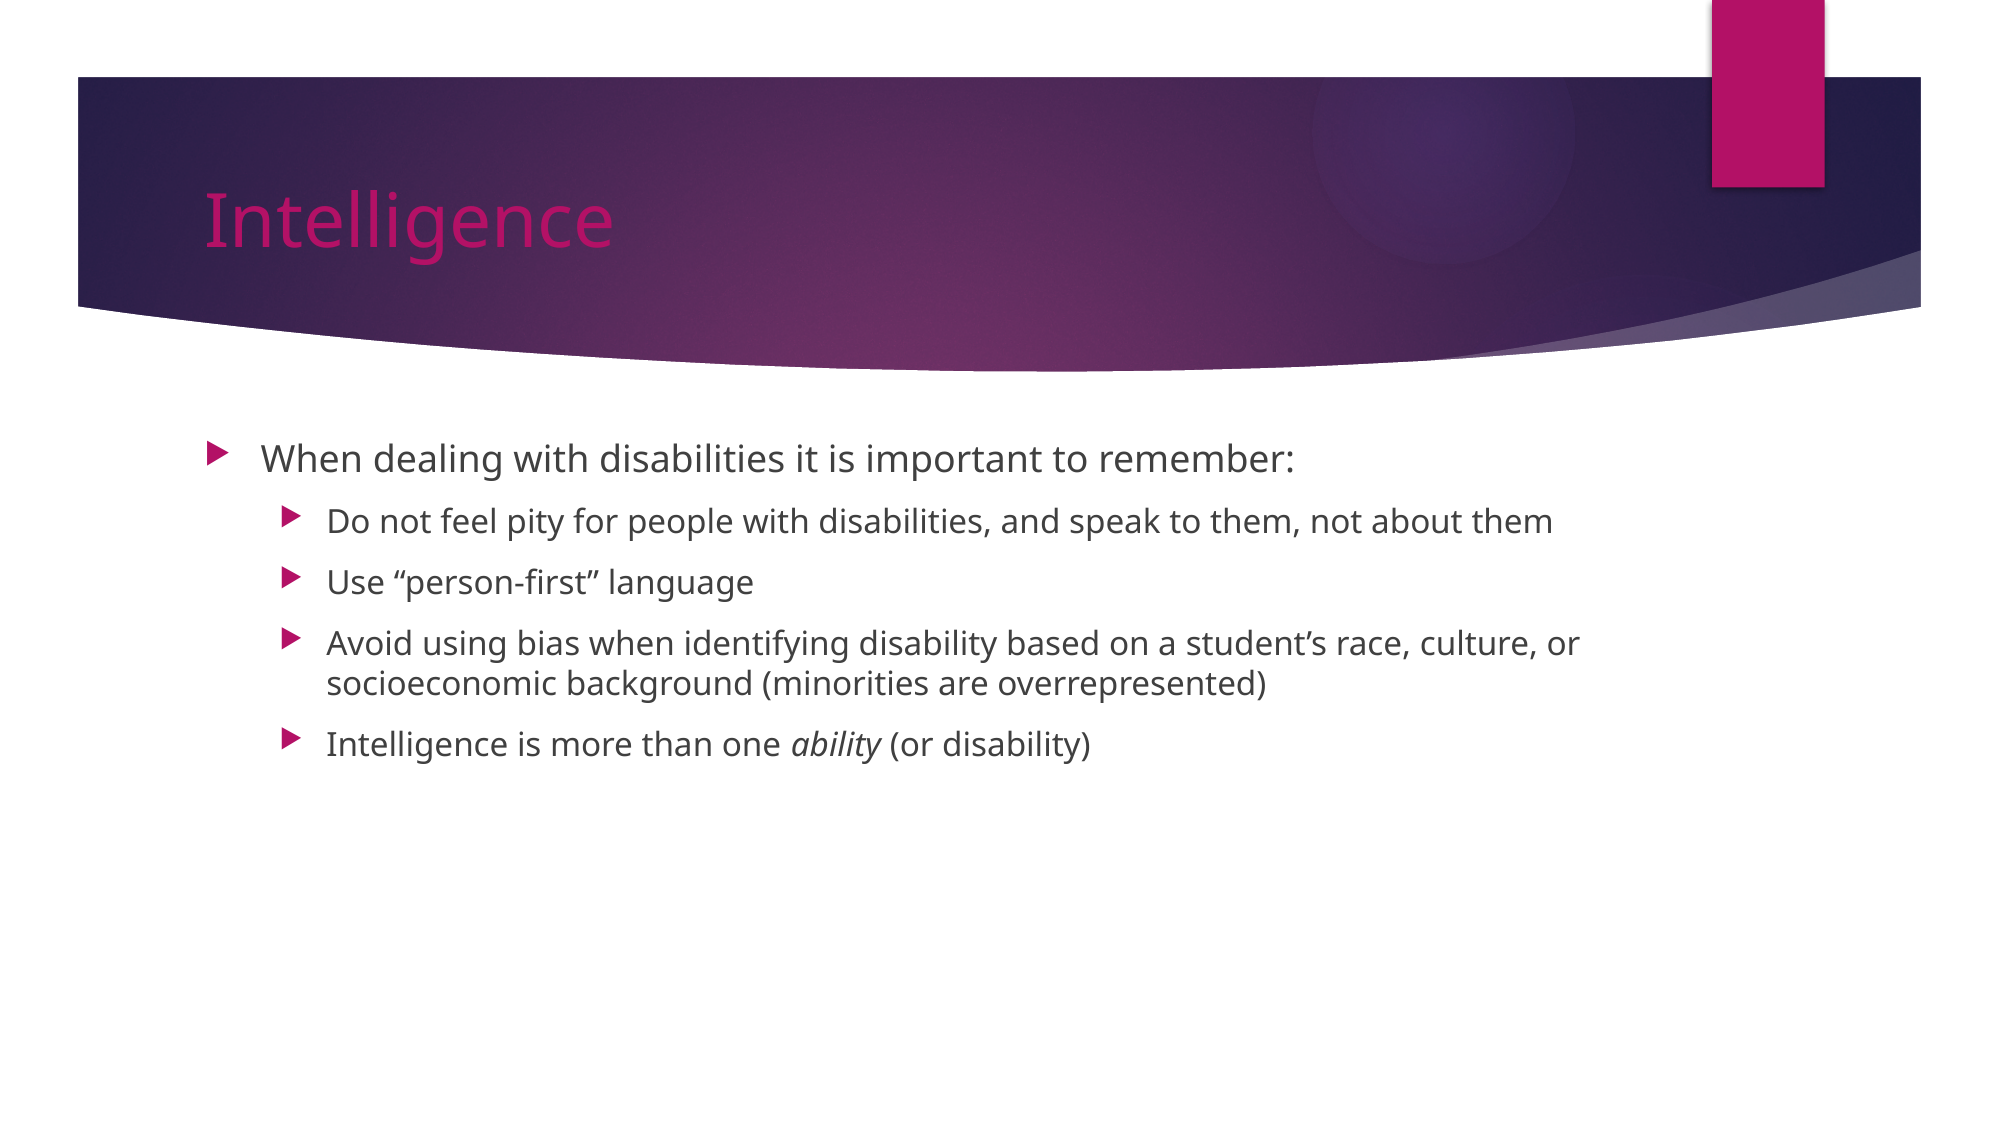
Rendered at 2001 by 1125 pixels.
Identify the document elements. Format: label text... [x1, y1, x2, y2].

list When dealing with disabilities it is important to remember: Do not feel pity for people with disabilities, and speak to them, not about them Use “person-first” language Avoid using bias when identifying disability based on a student’s race, culture, or socioeconomic background (minorities are overrepresented) Intelligence is more than one ability (or disability) [189, 427, 1638, 988]
title Intelligence [189, 159, 1627, 276]
